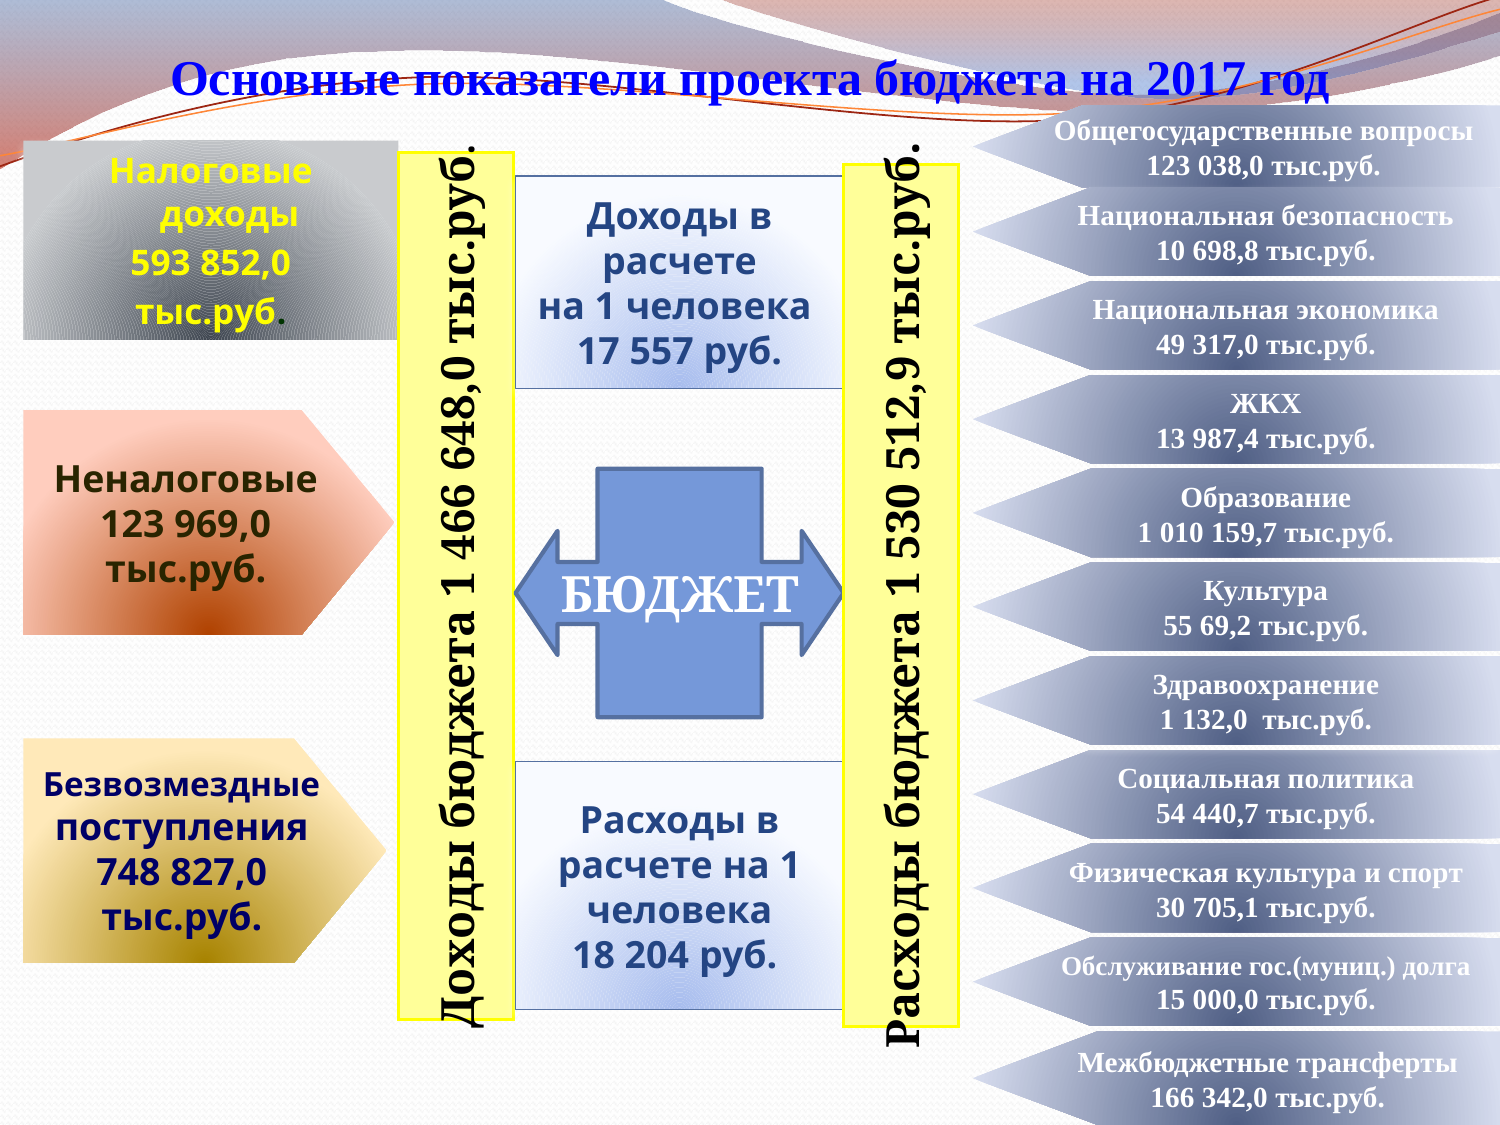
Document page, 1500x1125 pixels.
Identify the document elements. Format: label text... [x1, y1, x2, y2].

text_box Национальная безопасность 10 698,8 тыс.руб. [972, 187, 1500, 276]
text_box Доходы бюджета 1 466 648,0 тыс.руб. [398, 152, 514, 1020]
text_box Безвозмездные поступления 748 827,0 тыс.руб. [23, 738, 387, 963]
text_box Расходы в расчете на 1 человека 18 204 руб. [515, 761, 843, 1010]
text_box Доходы в расчете на 1 человека 17 557 руб. [515, 175, 843, 389]
text_box [508, 177, 514, 398]
text_box Расходы бюджета 1 530 512,9 тыс.руб. [843, 164, 959, 1027]
text_box Образование 1 010 159,7 тыс.руб. [972, 468, 1500, 558]
text_box ЖКХ 13 987,4 тыс.руб. [972, 375, 1500, 464]
text_box Физическая культура и спорт 30 705,1 тыс.руб. [972, 843, 1500, 933]
title Основные показатели проекта бюджета на 2017 год [0, 0, 1500, 106]
text_box Обслуживание гос.(муниц.) долга 15 000,0 тыс.руб. [972, 937, 1500, 1026]
text_box Культура 55 69,2 тыс.руб. [972, 562, 1500, 651]
text_box Национальная экономика 49 317,0 тыс.руб. . [972, 281, 1500, 370]
text_box Общегосударственные вопросы 123 038,0 тыс.руб. [972, 105, 1500, 188]
text_box [508, 763, 514, 1020]
text_box Здравоохранение 1 132,0 тыс.руб. [972, 656, 1500, 745]
list Налоговые доходы 593 852,0 тыс.руб. [23, 140, 399, 340]
text_box Неналоговые 123 969,0 тыс.руб. [23, 410, 395, 635]
text_box Социальная политика 54 440,7 тыс.руб. [972, 754, 1500, 839]
table_header Наименование [1081, 751, 1500, 757]
text_box БЮДЖЕТ [513, 466, 843, 720]
text_box Межбюджетные трансферты 166 342,0 тыс.руб. [972, 1031, 1500, 1125]
